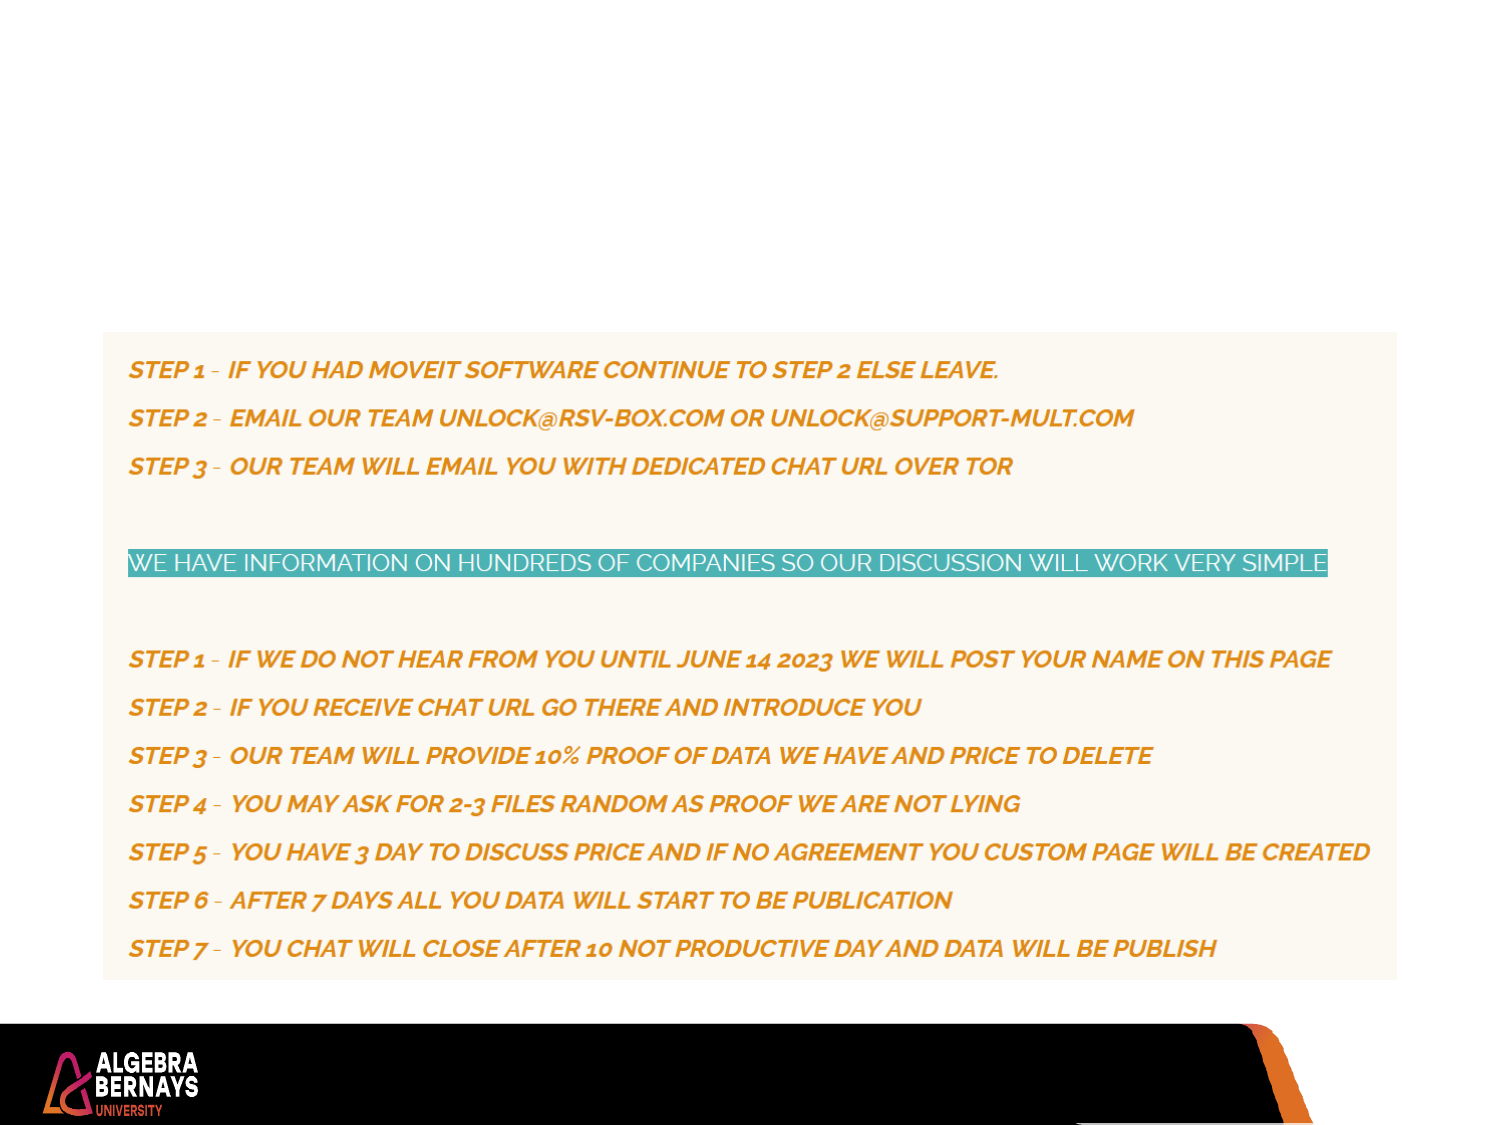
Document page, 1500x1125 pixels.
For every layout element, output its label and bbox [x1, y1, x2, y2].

picture [0, 1023, 1468, 1125]
list [103, 332, 1397, 980]
